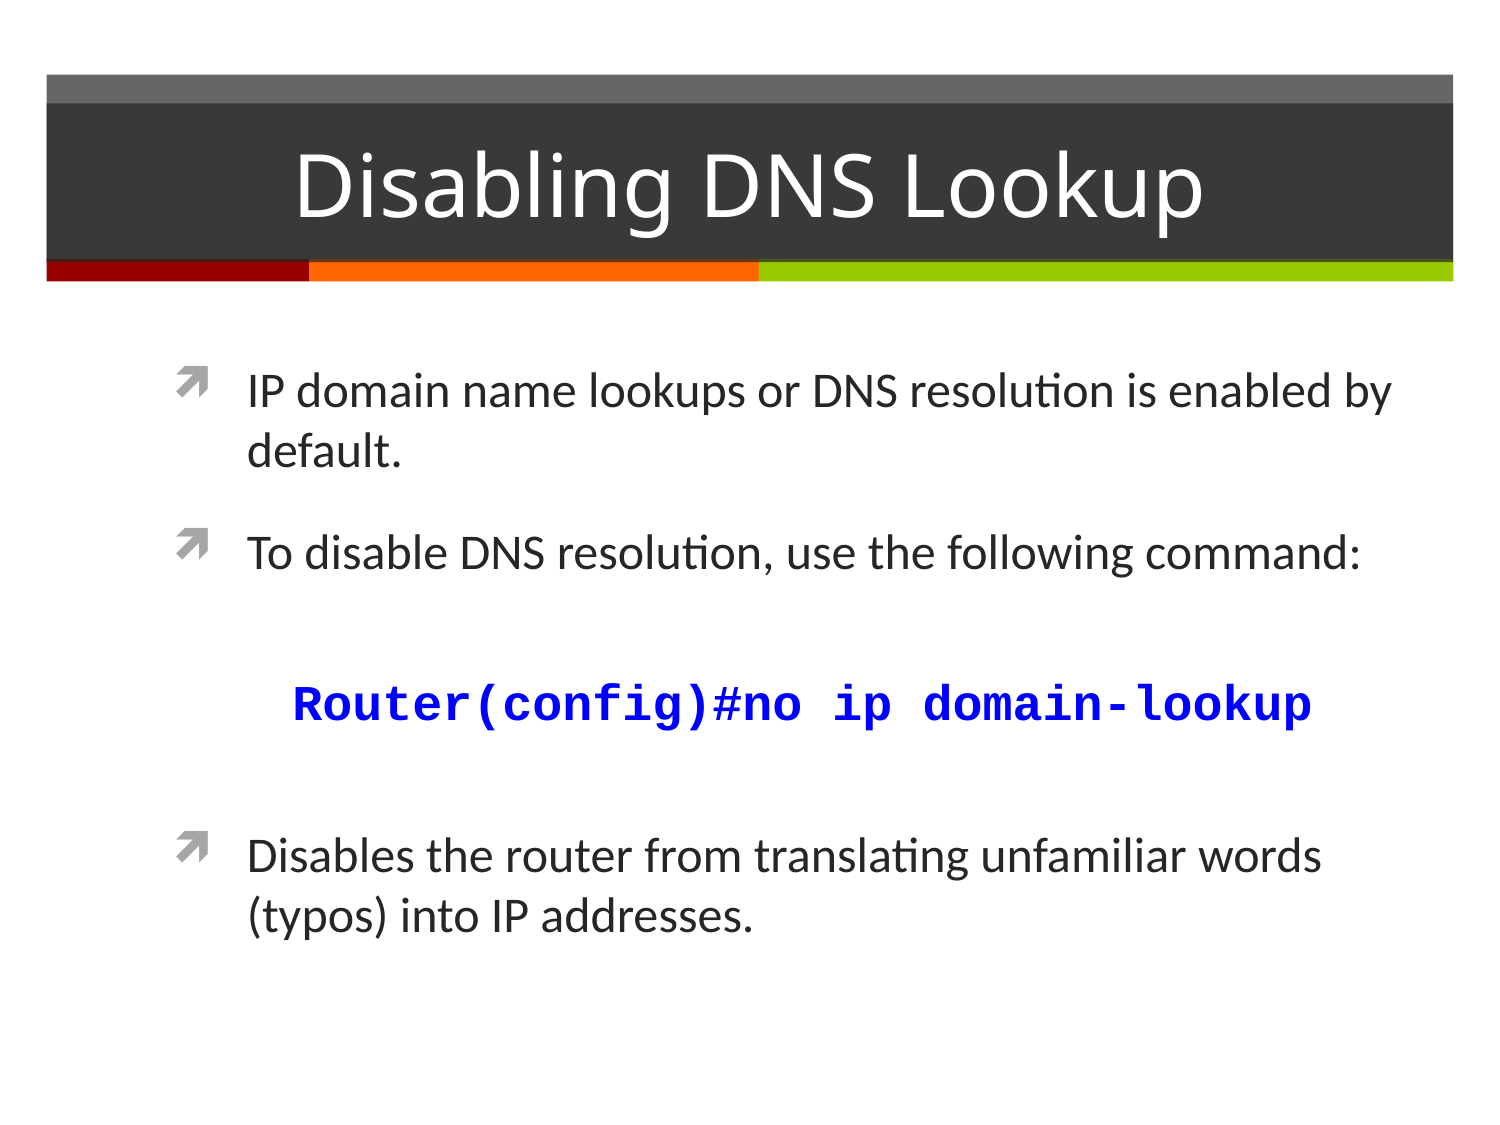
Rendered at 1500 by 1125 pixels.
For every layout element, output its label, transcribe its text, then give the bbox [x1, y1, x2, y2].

title Disabling DNS Lookup [46, 103, 1454, 263]
list IP domain name lookups or DNS resolution is enabled by default. To disable DNS resolution, use the following command: Router(config)#no ip domain-lookup Disables the router from translating unfamiliar words (typos) into IP addresses. [157, 350, 1454, 1005]
